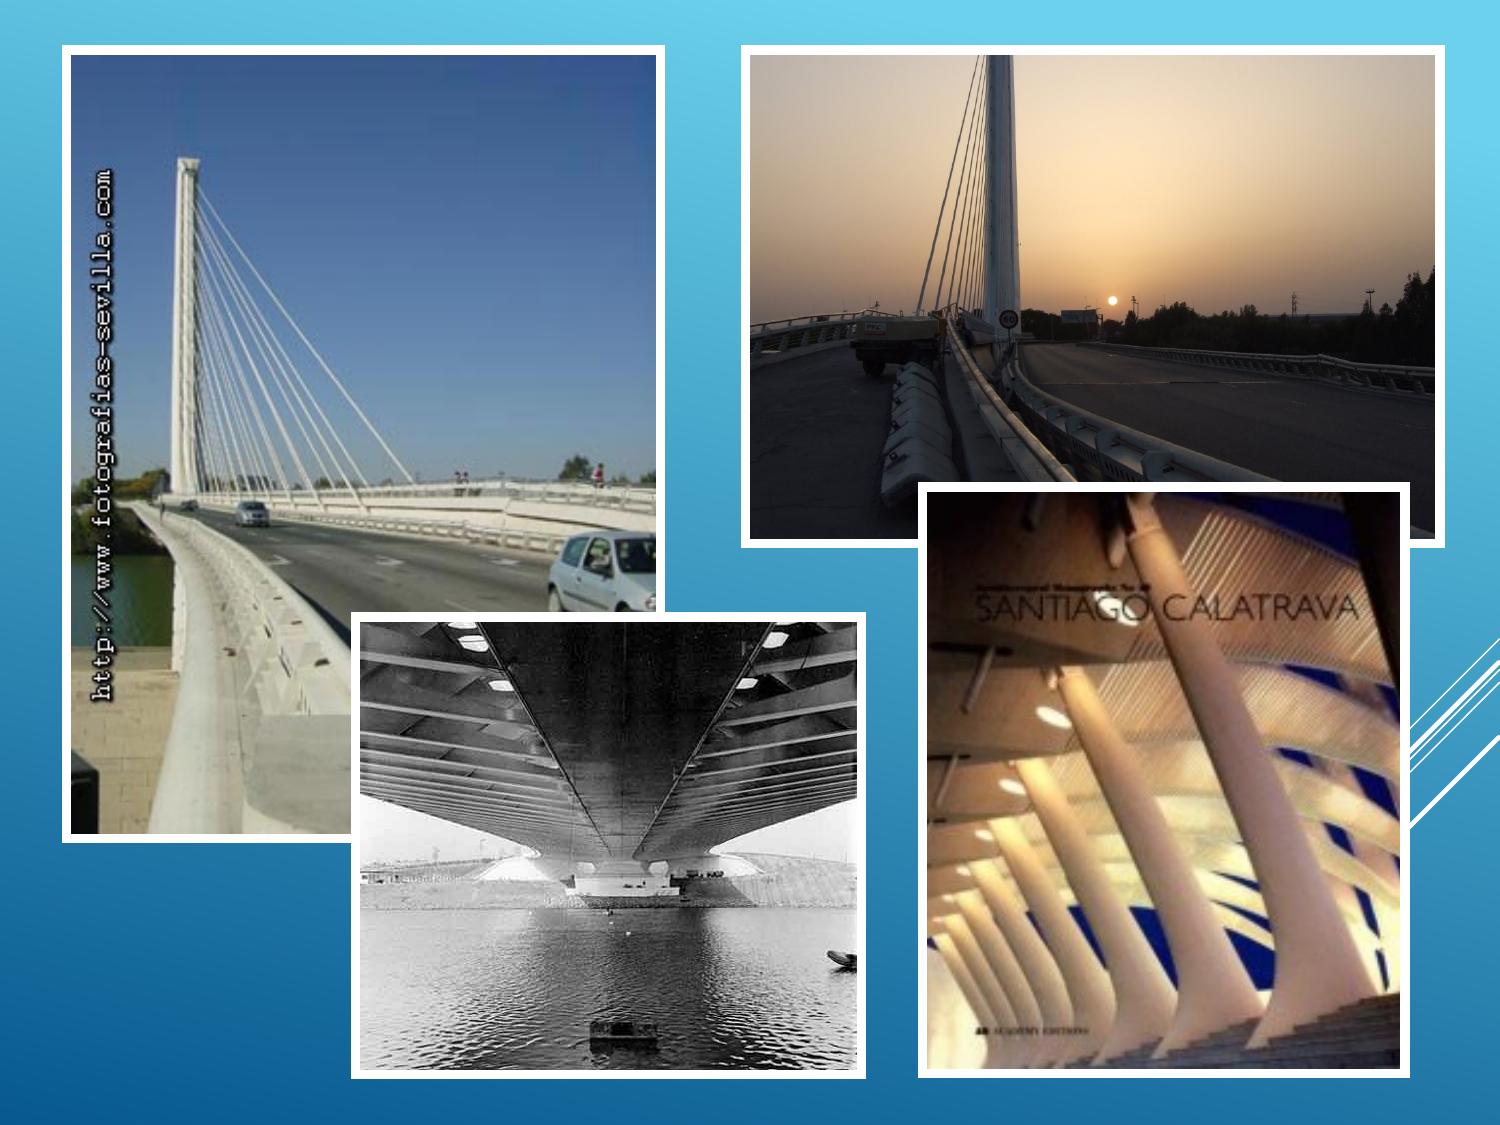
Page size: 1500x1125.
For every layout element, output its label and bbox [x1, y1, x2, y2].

picture [70, 54, 858, 1070]
picture [749, 54, 1436, 1070]
